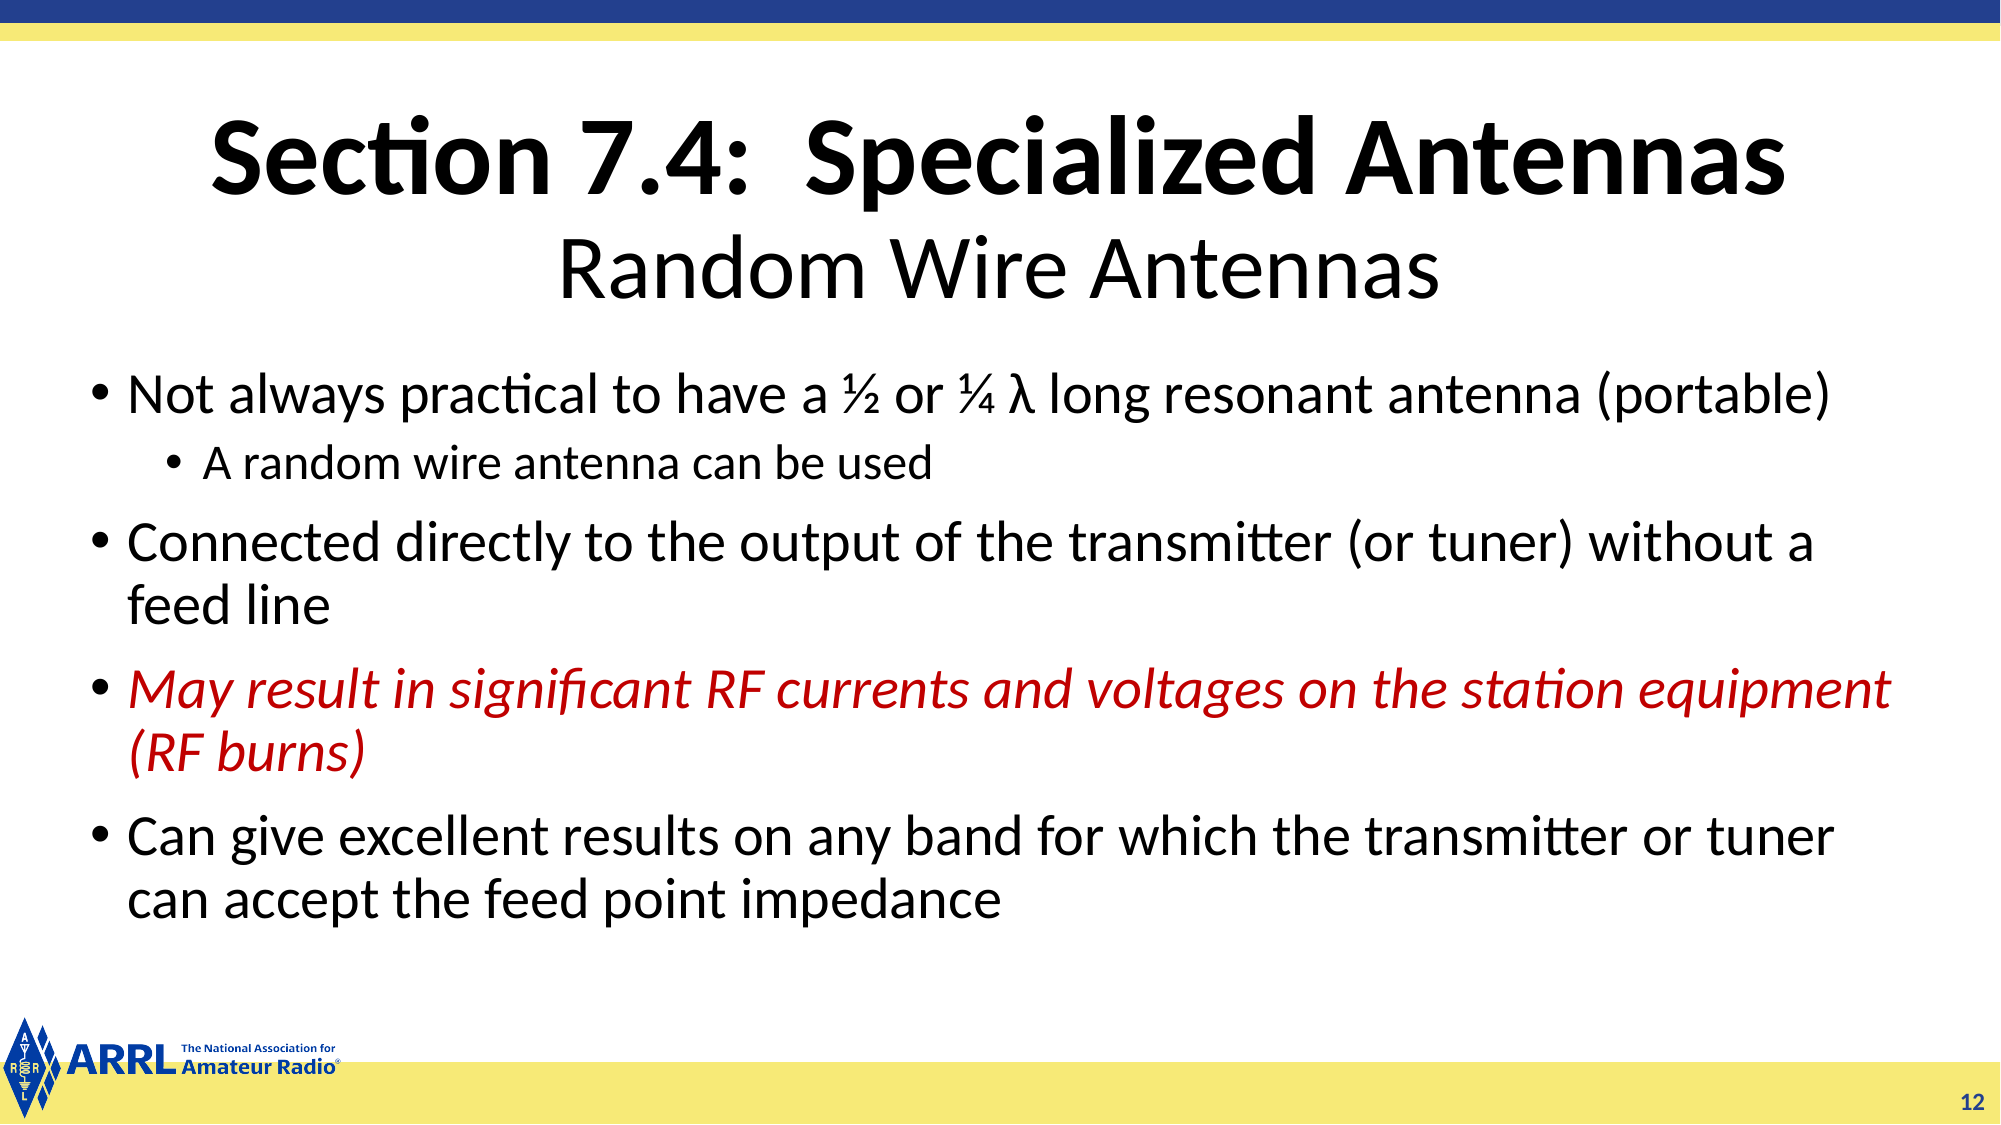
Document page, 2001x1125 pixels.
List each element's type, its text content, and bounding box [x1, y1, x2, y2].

list Not always practical to have a 1⁄2 or 1⁄4 λ long resonant antenna (portable) A random wire antenna can be used Connected directly to the output of the transmitter (or tuner) without a feed line May result in significant RF currents and voltages on the station equipment (RF burns) Can give excellent results on any band for which the transmitter or tuner can accept the feed point impedance [75, 355, 1938, 1075]
title Section 7.4: Specialized Antennas Random Wire Antennas [137, 59, 1863, 355]
picture [1, 1015, 342, 1121]
